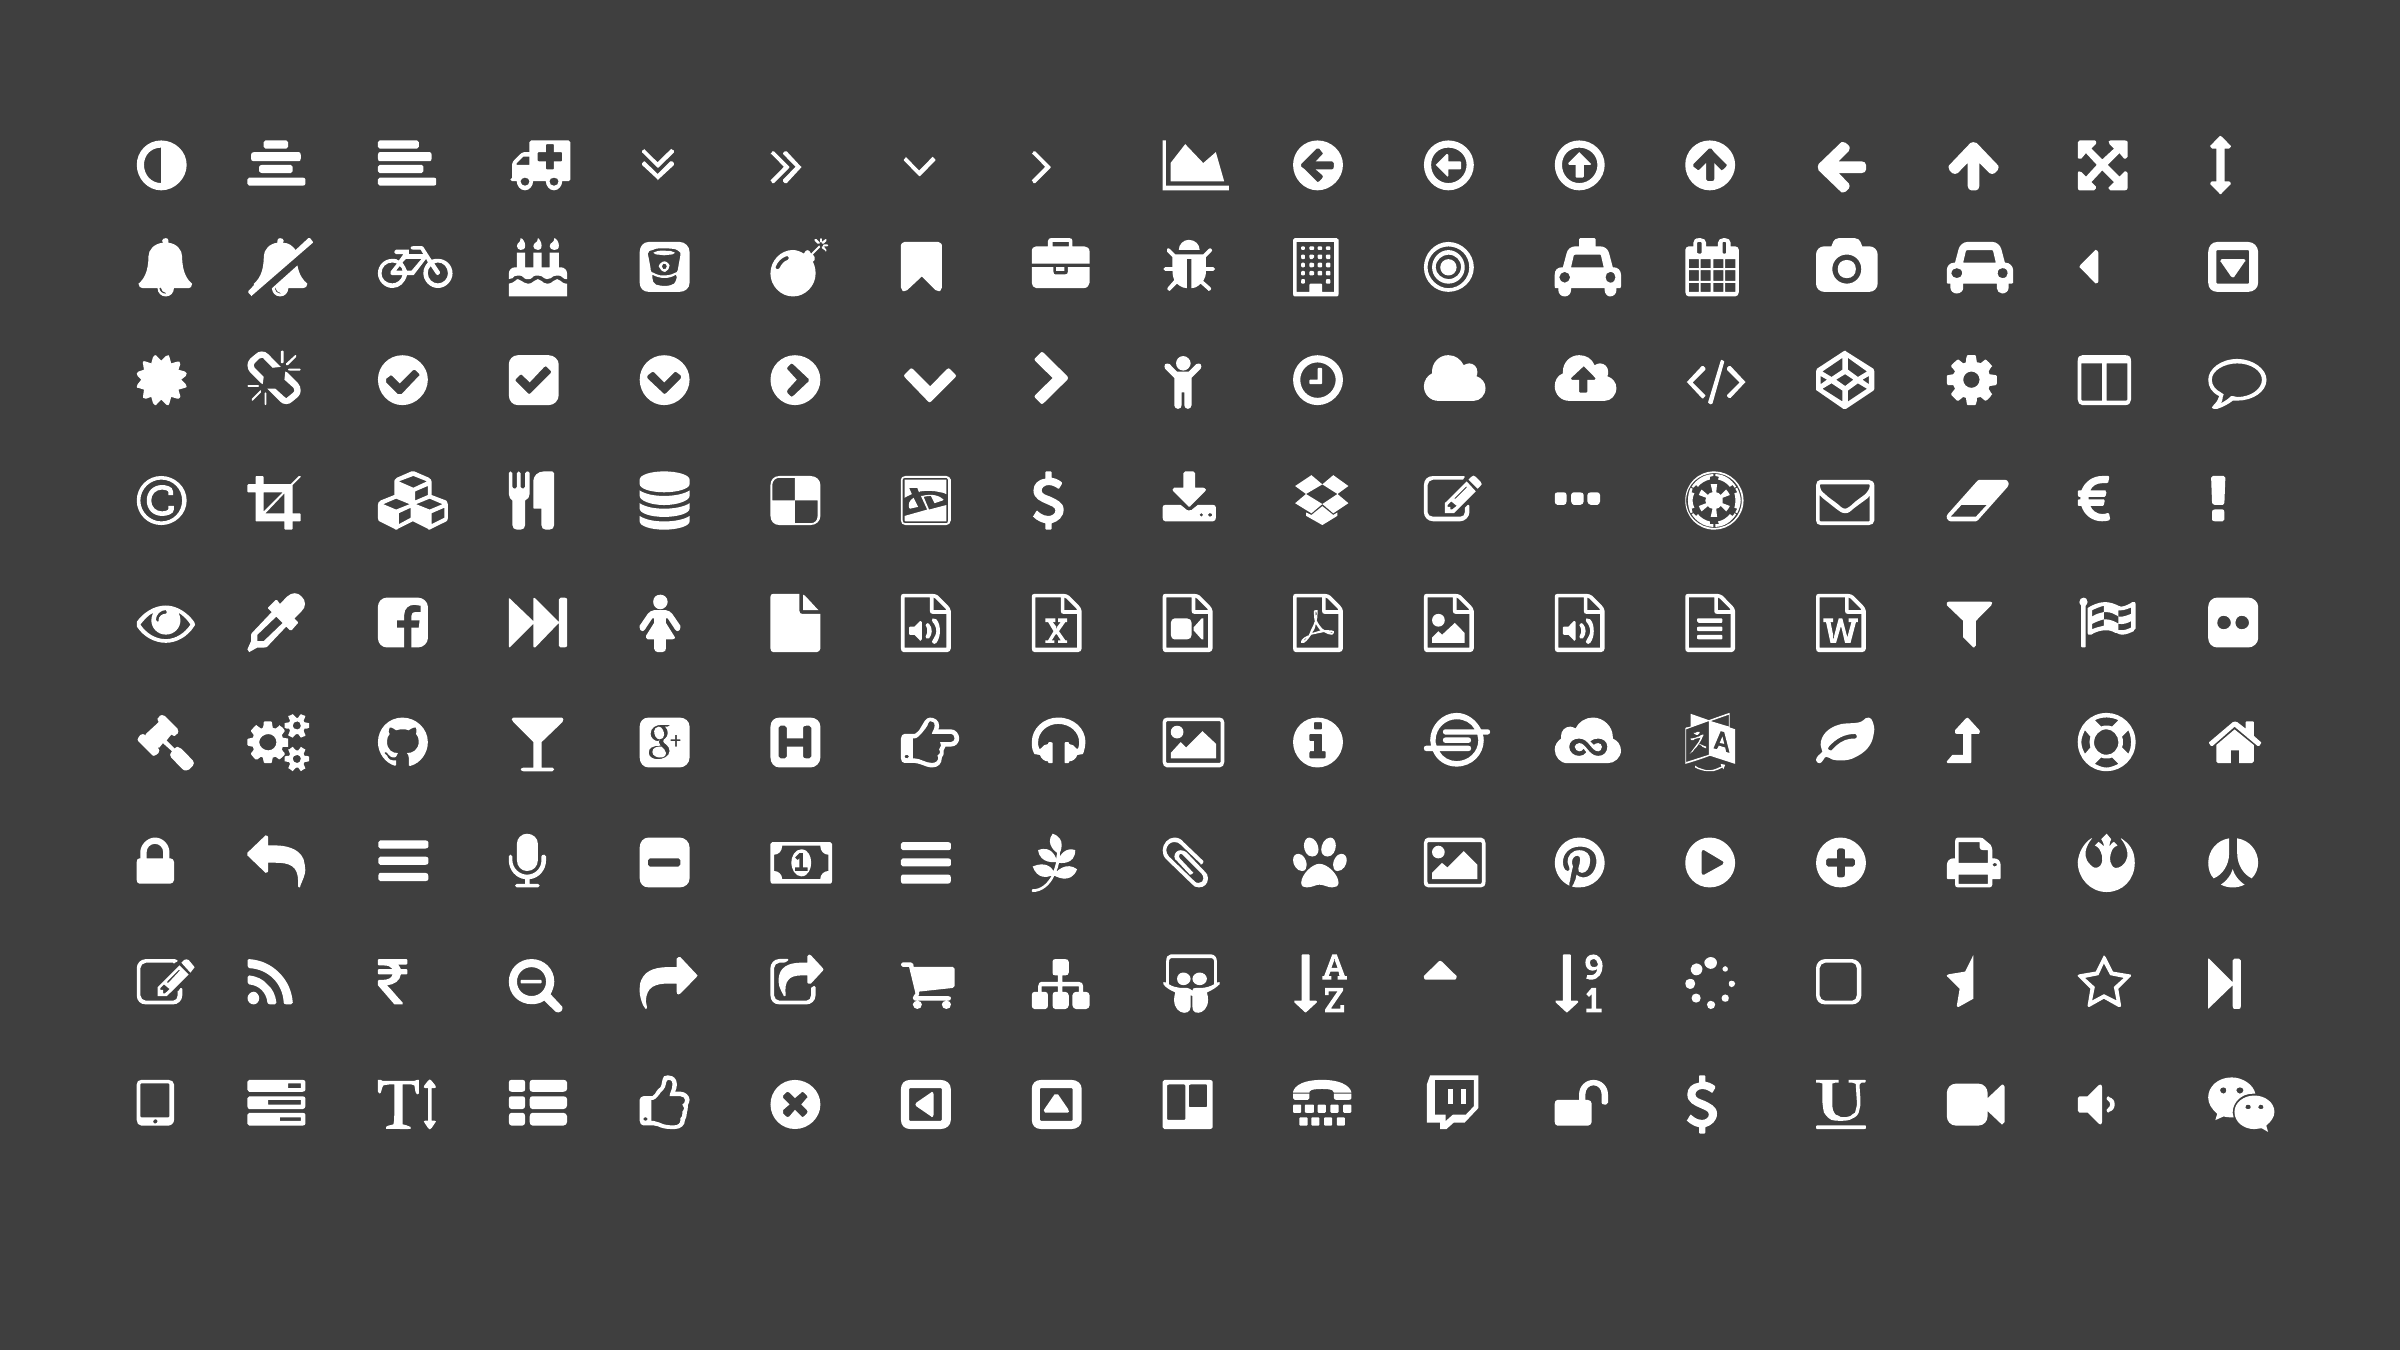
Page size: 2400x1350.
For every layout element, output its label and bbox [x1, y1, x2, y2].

text_box [247, 835, 306, 888]
text_box [1034, 352, 1069, 404]
text_box [1685, 471, 1744, 530]
text_box [377, 140, 419, 149]
text_box [1317, 1104, 1326, 1113]
text_box [2210, 135, 2231, 195]
text_box [1423, 140, 1474, 191]
text_box [136, 140, 187, 191]
text_box [2208, 838, 2230, 879]
text_box [511, 717, 564, 772]
text_box [377, 1079, 419, 1130]
text_box [1162, 504, 1216, 522]
text_box [1706, 1000, 1716, 1010]
text_box [1293, 1104, 1302, 1113]
text_box [2211, 475, 2226, 505]
text_box [1816, 593, 1866, 653]
text_box [1816, 837, 1866, 888]
text_box [1554, 492, 1567, 505]
text_box [1816, 1079, 1866, 1121]
text_box [377, 355, 428, 406]
text_box [1293, 717, 1343, 768]
text_box [1423, 960, 1457, 980]
text_box [1293, 593, 1343, 653]
text_box [900, 593, 951, 653]
text_box [377, 597, 428, 648]
text_box [1032, 471, 1064, 530]
text_box [2208, 597, 2259, 648]
text_box [377, 959, 408, 1005]
text_box [900, 962, 955, 1009]
text_box [508, 355, 559, 406]
text_box [639, 241, 690, 292]
text_box [247, 714, 310, 772]
text_box [251, 152, 301, 162]
text_box [377, 177, 437, 186]
text_box [1946, 601, 1993, 648]
text_box [1690, 963, 1703, 976]
text_box [1162, 140, 1229, 191]
text_box [516, 238, 526, 250]
text_box [2077, 355, 2132, 406]
text_box [508, 279, 568, 297]
text_box [639, 490, 690, 506]
text_box [900, 241, 942, 292]
text_box [136, 605, 196, 643]
text_box [2079, 249, 2099, 284]
text_box [516, 833, 538, 872]
text_box [1704, 957, 1717, 969]
text_box [247, 959, 293, 1005]
text_box [533, 471, 555, 530]
text_box [377, 471, 448, 530]
text_box [1311, 1117, 1320, 1126]
text_box [1343, 1104, 1352, 1113]
text_box [1554, 355, 1617, 401]
text_box [1293, 140, 1343, 191]
text_box [778, 954, 824, 997]
text_box [1727, 366, 1746, 398]
text_box [136, 1079, 175, 1126]
text_box [1816, 479, 1875, 526]
text_box [900, 1079, 951, 1130]
text_box [1948, 142, 1999, 191]
text_box [639, 837, 690, 888]
text_box [247, 351, 281, 385]
text_box [1031, 593, 1082, 653]
text_box [423, 1079, 436, 1130]
text_box [1031, 151, 1051, 184]
text_box [247, 1096, 306, 1110]
text_box [1172, 471, 1206, 507]
text_box [1695, 763, 1726, 772]
text_box [900, 475, 951, 526]
text_box [1685, 837, 1736, 888]
text_box [1554, 1079, 1609, 1126]
text_box [1554, 717, 1622, 764]
text_box [2106, 1096, 2115, 1113]
text_box [267, 371, 301, 405]
text_box [157, 959, 195, 997]
text_box [900, 717, 960, 768]
text_box [1586, 987, 1602, 1013]
text_box [508, 1096, 526, 1110]
text_box [639, 515, 690, 530]
text_box [247, 593, 306, 653]
text_box [510, 140, 571, 191]
text_box [639, 355, 690, 406]
text_box [1336, 1117, 1345, 1126]
text_box [2209, 721, 2262, 764]
text_box [1686, 366, 1706, 399]
text_box [138, 238, 193, 297]
text_box [770, 717, 821, 768]
text_box [1708, 359, 1725, 405]
text_box [1423, 476, 1470, 522]
text_box [1303, 837, 1319, 857]
text_box [533, 238, 542, 250]
text_box [770, 593, 821, 653]
text_box [1587, 492, 1601, 505]
text_box [1423, 837, 1486, 888]
text_box [2077, 475, 2111, 522]
text_box [2208, 1077, 2275, 1132]
text_box [377, 717, 428, 766]
text_box [900, 874, 951, 884]
text_box [1691, 993, 1701, 1003]
text_box [900, 858, 951, 867]
text_box [1031, 717, 1086, 764]
text_box [1946, 955, 1974, 1007]
text_box [904, 368, 957, 403]
text_box [286, 355, 297, 366]
text_box [1031, 238, 1090, 264]
text_box [770, 238, 829, 297]
text_box [1293, 238, 1339, 297]
text_box [1946, 355, 1997, 406]
text_box [1162, 837, 1208, 888]
text_box [137, 715, 194, 771]
text_box [1816, 959, 1862, 1005]
text_box [2077, 140, 2128, 191]
text_box [639, 594, 681, 653]
text_box [770, 355, 821, 406]
text_box [1685, 978, 1696, 989]
text_box [1555, 954, 1579, 1013]
text_box [1163, 248, 1216, 291]
text_box [1031, 959, 1090, 1010]
text_box [1554, 837, 1605, 888]
text_box [1330, 1104, 1339, 1113]
text_box [639, 503, 690, 517]
text_box [508, 252, 568, 280]
text_box [1293, 1079, 1352, 1100]
text_box [1031, 833, 1078, 893]
text_box [770, 1079, 821, 1130]
text_box [1294, 954, 1317, 1013]
text_box [1686, 1075, 1718, 1134]
text_box [378, 840, 429, 849]
text_box [508, 1079, 526, 1092]
text_box [1295, 475, 1349, 526]
text_box [1163, 954, 1220, 1013]
text_box [1031, 1079, 1082, 1130]
text_box [1031, 267, 1090, 289]
text_box [1554, 593, 1605, 653]
text_box [2237, 838, 2259, 879]
text_box [508, 959, 563, 1013]
text_box [770, 475, 821, 526]
text_box [508, 597, 568, 648]
text_box [1946, 837, 2001, 888]
text_box [2208, 241, 2259, 292]
text_box [1325, 987, 1345, 1013]
text_box [248, 238, 313, 297]
text_box [642, 161, 674, 181]
text_box [1816, 1125, 1866, 1130]
text_box [1293, 355, 1343, 406]
text_box [1946, 717, 1980, 764]
text_box [529, 1096, 568, 1110]
text_box [2077, 1084, 2103, 1125]
text_box [377, 152, 432, 162]
text_box [1178, 239, 1200, 250]
text_box [1304, 1104, 1314, 1113]
text_box [1426, 1075, 1479, 1130]
text_box [1324, 1117, 1333, 1126]
text_box [2079, 597, 2088, 648]
text_box [2087, 602, 2136, 635]
text_box [1444, 475, 1482, 514]
text_box [2077, 833, 2135, 893]
text_box [1817, 142, 1867, 193]
text_box [1946, 479, 2009, 522]
text_box [1685, 712, 1736, 764]
text_box [263, 140, 289, 149]
text_box [770, 842, 833, 884]
text_box [136, 355, 187, 406]
text_box [1728, 980, 1736, 988]
text_box [1321, 837, 1336, 857]
text_box [1816, 350, 1875, 409]
text_box [1423, 241, 1474, 292]
text_box [783, 151, 802, 184]
text_box [2077, 712, 2136, 772]
text_box [1164, 356, 1202, 409]
text_box [259, 164, 293, 174]
text_box [1816, 717, 1875, 764]
text_box [1685, 593, 1736, 653]
text_box [136, 475, 187, 526]
text_box [2212, 509, 2225, 522]
text_box [247, 177, 306, 186]
text_box [1299, 1117, 1308, 1126]
text_box [251, 390, 261, 401]
text_box [378, 872, 429, 882]
text_box [770, 958, 816, 1005]
text_box [136, 959, 183, 1005]
text_box [1946, 1083, 2005, 1126]
text_box [903, 156, 936, 177]
text_box [2220, 869, 2245, 888]
text_box [1322, 954, 1347, 980]
text_box [136, 837, 175, 884]
text_box [529, 1079, 568, 1092]
text_box [377, 164, 424, 174]
text_box [2077, 955, 2132, 1007]
text_box [549, 238, 559, 250]
text_box [508, 1112, 526, 1126]
text_box [247, 1079, 306, 1092]
text_box [1571, 492, 1584, 505]
text_box [247, 1112, 306, 1126]
text_box [639, 1075, 690, 1130]
text_box [377, 246, 453, 289]
text_box [1423, 593, 1474, 653]
text_box [2208, 358, 2267, 409]
text_box [1554, 238, 1622, 297]
text_box [1423, 355, 1486, 401]
text_box [508, 471, 530, 530]
text_box [1585, 954, 1603, 980]
text_box [1162, 593, 1213, 653]
text_box [1816, 238, 1878, 292]
text_box [770, 151, 790, 184]
text_box [1162, 1079, 1213, 1130]
text_box [1685, 238, 1739, 297]
text_box [639, 957, 698, 1010]
text_box [639, 471, 690, 493]
text_box [1946, 241, 2014, 294]
text_box [900, 842, 951, 851]
text_box [508, 854, 547, 888]
text_box [1423, 712, 1491, 767]
text_box [639, 717, 690, 768]
text_box [1685, 140, 1736, 191]
text_box [642, 148, 674, 168]
text_box [2208, 958, 2241, 1009]
text_box [1293, 853, 1347, 888]
text_box [280, 350, 284, 364]
text_box [378, 856, 429, 865]
text_box [1162, 717, 1225, 768]
text_box [1721, 994, 1729, 1002]
text_box [529, 1112, 568, 1126]
text_box [1554, 140, 1605, 191]
text_box [247, 476, 301, 530]
